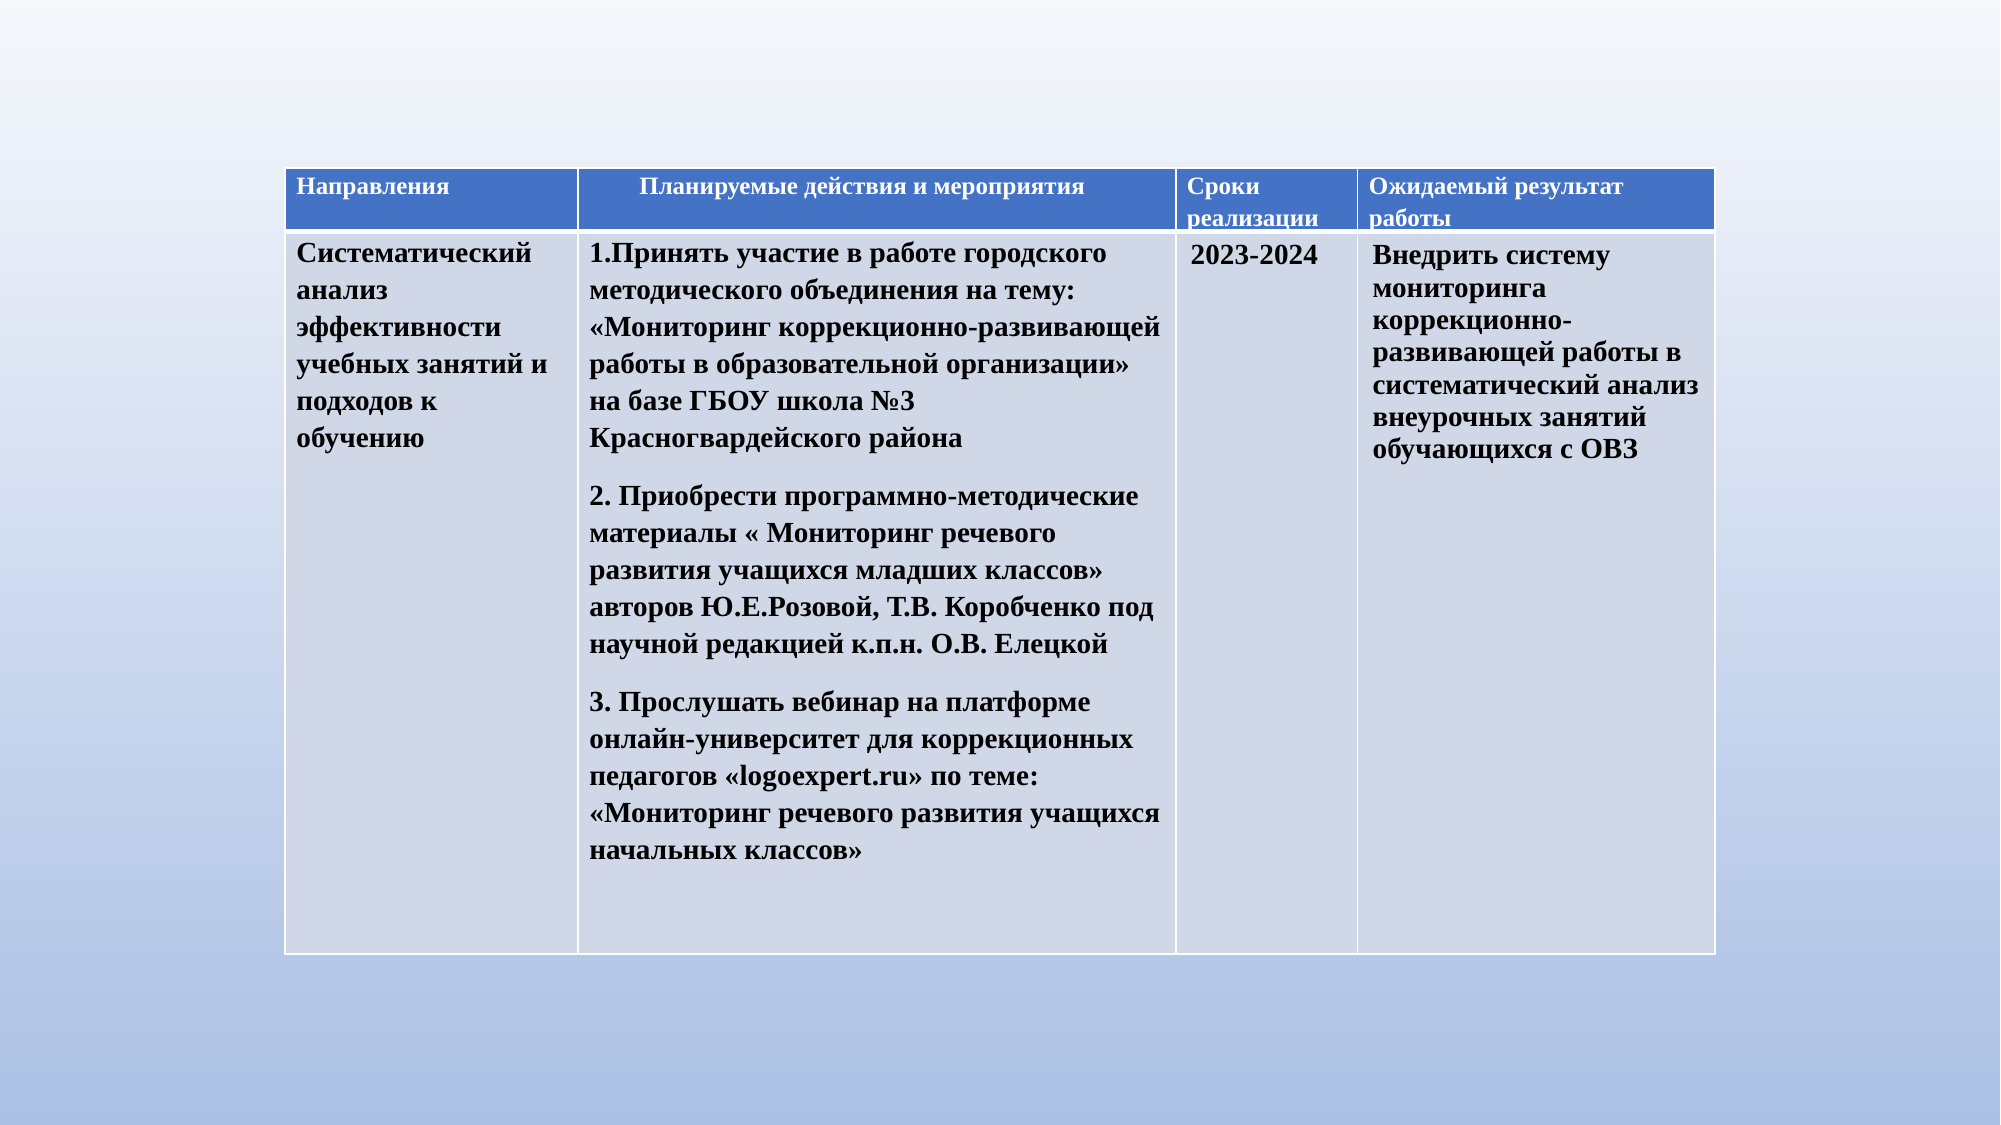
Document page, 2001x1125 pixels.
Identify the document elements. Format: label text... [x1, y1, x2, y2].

table_header Сроки реализации [1177, 169, 1357, 229]
table_header Ожидаемый результат работы [1358, 169, 1714, 229]
table_header Планируемые действия и мероприятия [579, 169, 1175, 229]
table_cell 2023-2024 [1177, 234, 1357, 953]
table_header Направления [286, 169, 577, 229]
table_cell 1.Принять участие в работе городского методического объединения на тему: «Мониторинг коррекционно-развивающей работы в образовательной организации» на базе ГБОУ школа №3 Красногвардейского района 2. Приобрести программно-методические материалы « Мониторинг речевого развития учащихся младших классов» авторов Ю.Е.Розовой, Т.В. Коробченко под научной редакцией к.п.н. О.В. Елецкой 3. Прослушать вебинар на платформе онлайн-университет для коррекционных педагогов «logoexpert.ru» по теме: «Мониторинг речевого развития учащихся начальных классов» [579, 234, 1175, 953]
table_cell Систематический анализ эффективности учебных занятий и подходов к обучению [286, 234, 577, 953]
table_cell Внедрить систему мониторинга коррекционно-развивающей работы в систематический анализ внеурочных занятий обучающихся с ОВЗ [1358, 234, 1714, 953]
